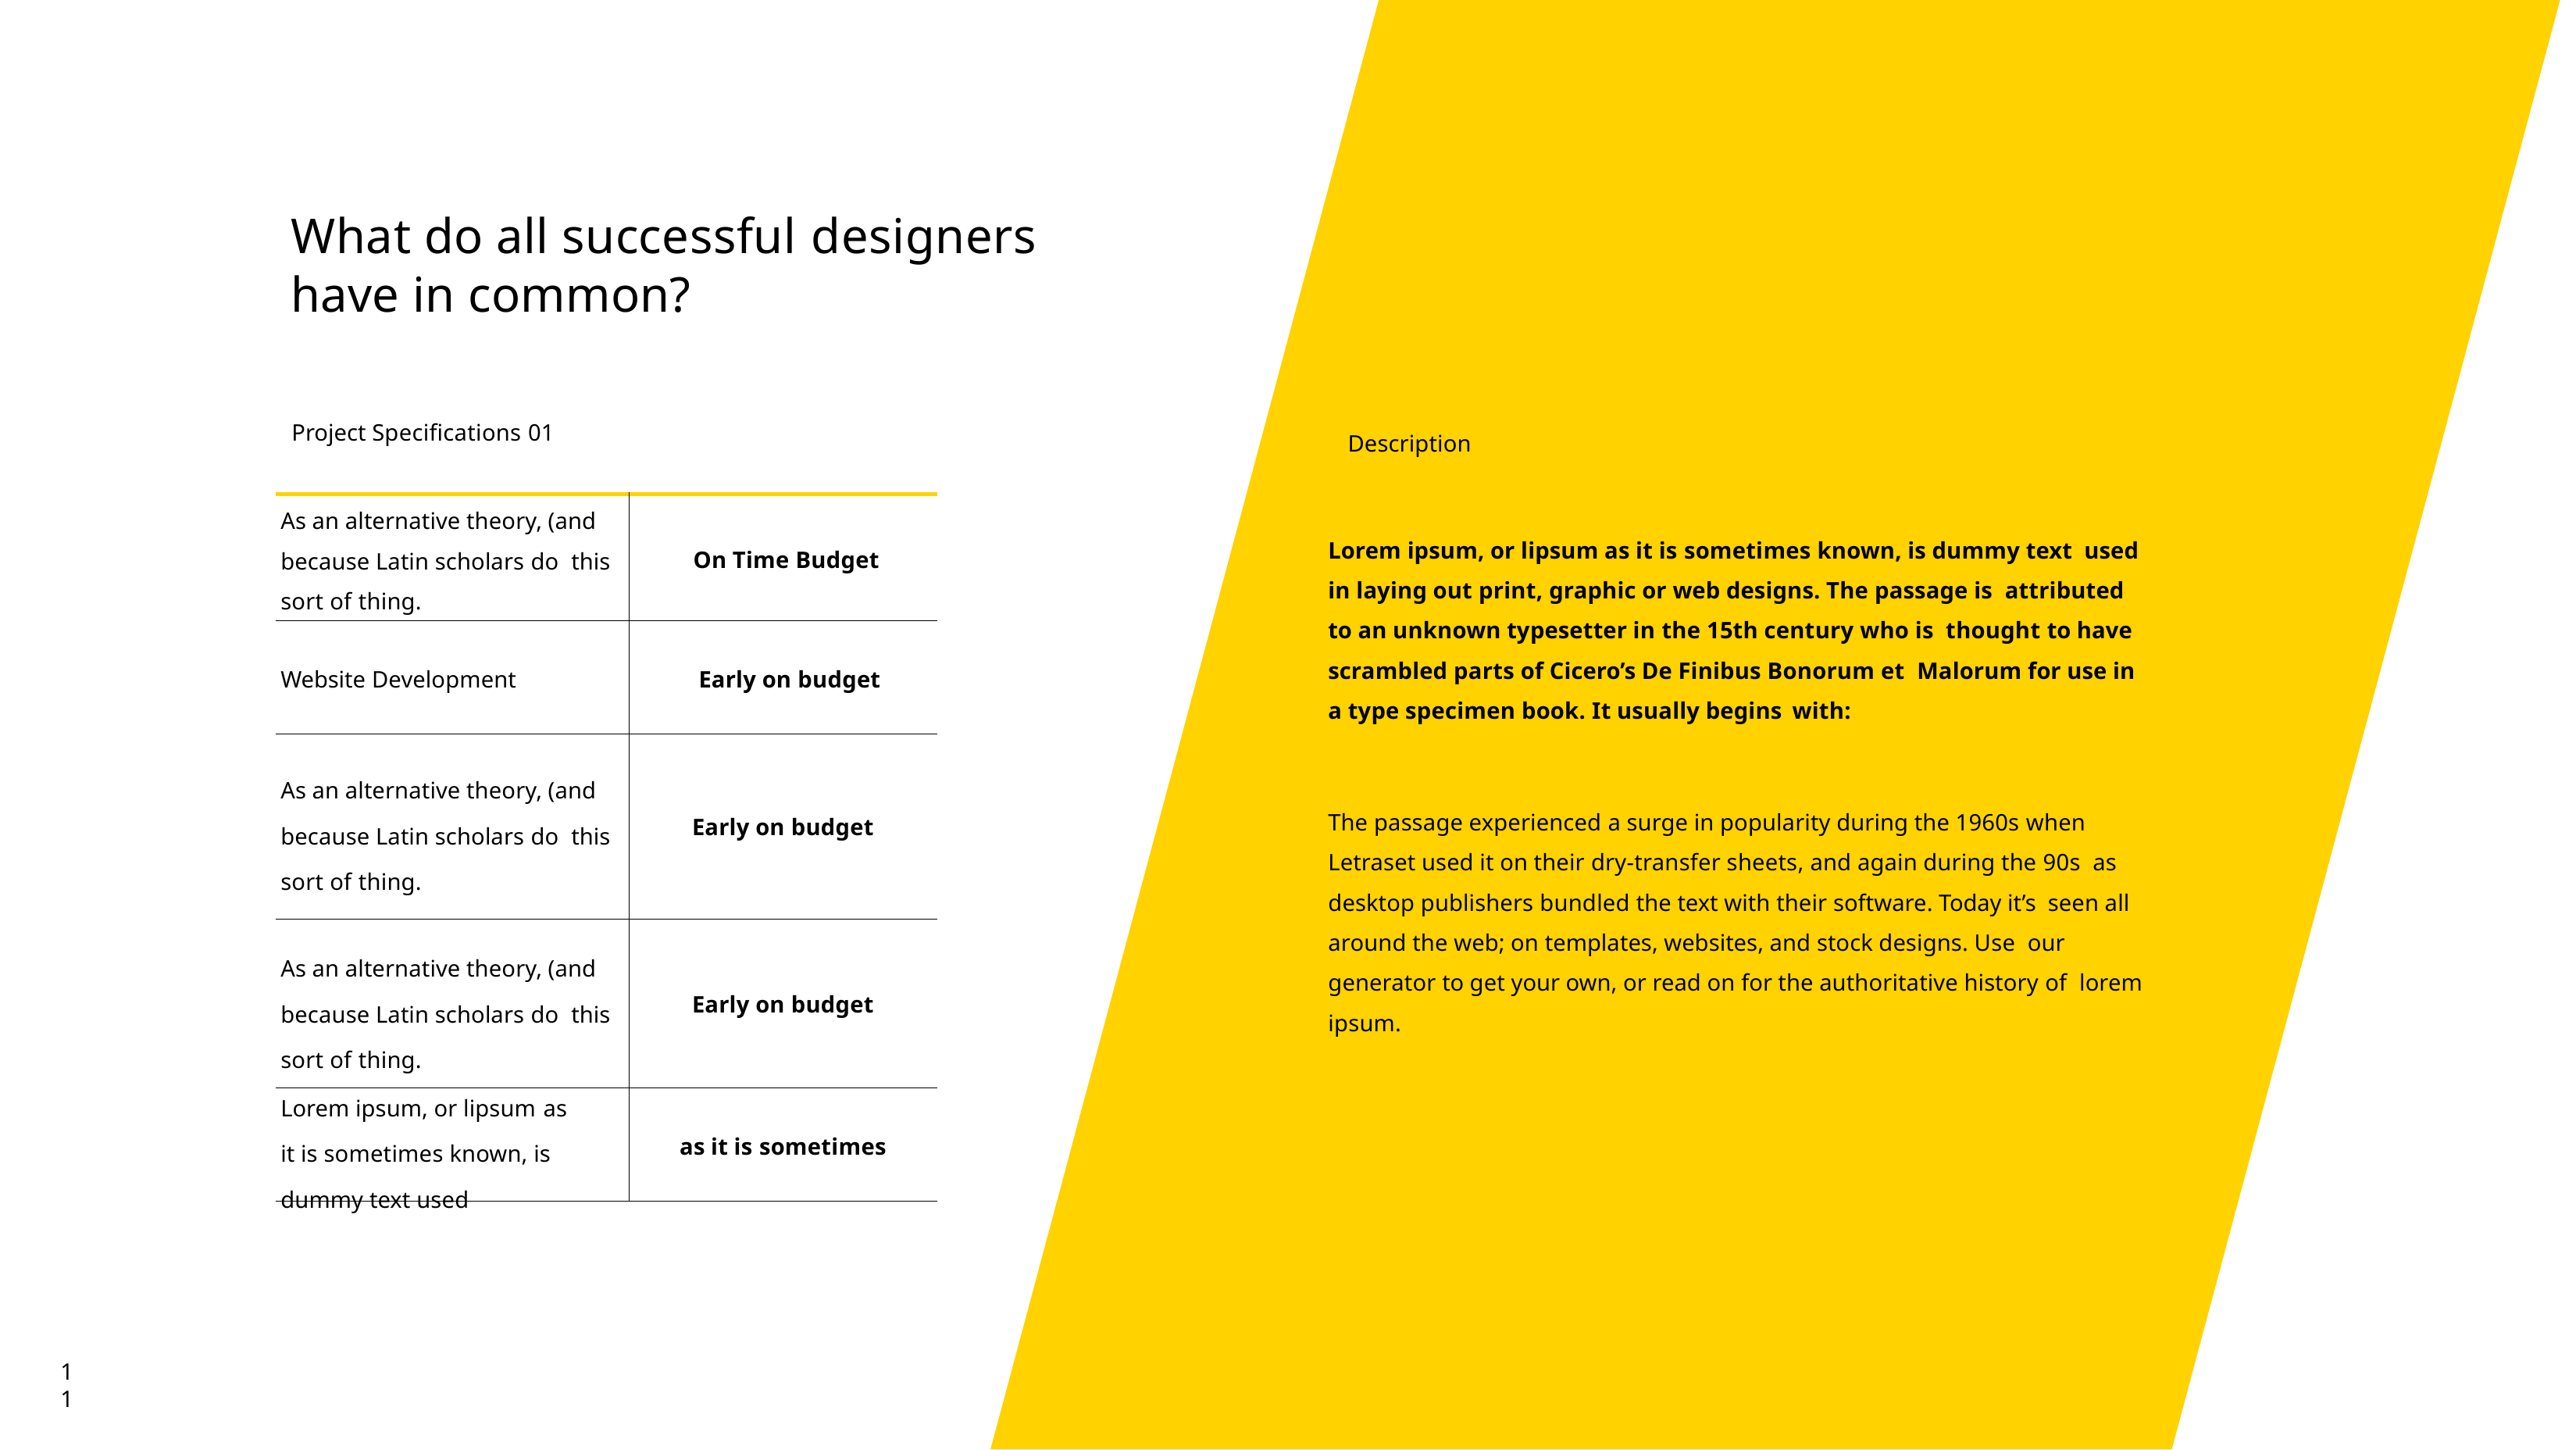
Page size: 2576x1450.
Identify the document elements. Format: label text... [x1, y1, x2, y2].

table_cell Website Development [276, 621, 629, 734]
text_box Project Specifications 01 [290, 416, 576, 445]
table_cell Lorem ipsum, or lipsum as it is sometimes known, is dummy text used [276, 1088, 629, 1201]
table_cell Early on budget [630, 734, 937, 919]
table_cell Early on budget [630, 621, 937, 734]
text_box Description [1346, 427, 1485, 457]
table_cell As an alternative theory, (and because Latin scholars do this sort of thing. [276, 920, 629, 1088]
table_header As an alternative theory, (and because Latin scholars do this sort of thing. [276, 496, 629, 620]
title What do all successful designers [289, 203, 1095, 448]
text_box The passage experienced a surge in popularity during the 1960s when Letraset used it on their dry-transfer sheets, and again during the 90s as desktop publishers bundled the text with their software. Today it’s seen all around the web; on templates, websites, and stock designs. Use our generator to get your own, or read on for the authoritative history of lorem ipsum. [1326, 793, 2164, 1036]
table_cell as it is sometimes [630, 1088, 937, 1201]
text_box have in common? [289, 262, 733, 323]
text_box 11 [59, 1355, 79, 1412]
text_box [990, 0, 2560, 1450]
table_cell Early on budget [630, 920, 937, 1088]
table_cell As an alternative theory, (and because Latin scholars do this sort of thing. [276, 734, 629, 919]
text_box Lorem ipsum, or lipsum as it is sometimes known, is dummy text used in laying out print, graphic or web designs. The passage is attributed to an unknown typesetter in the 15th century who is thought to have scrambled parts of Cicero’s De Finibus Bonorum et Malorum for use in a type specimen book. It usually begins with: [1326, 521, 2152, 724]
table_header On Time Budget [630, 496, 937, 620]
